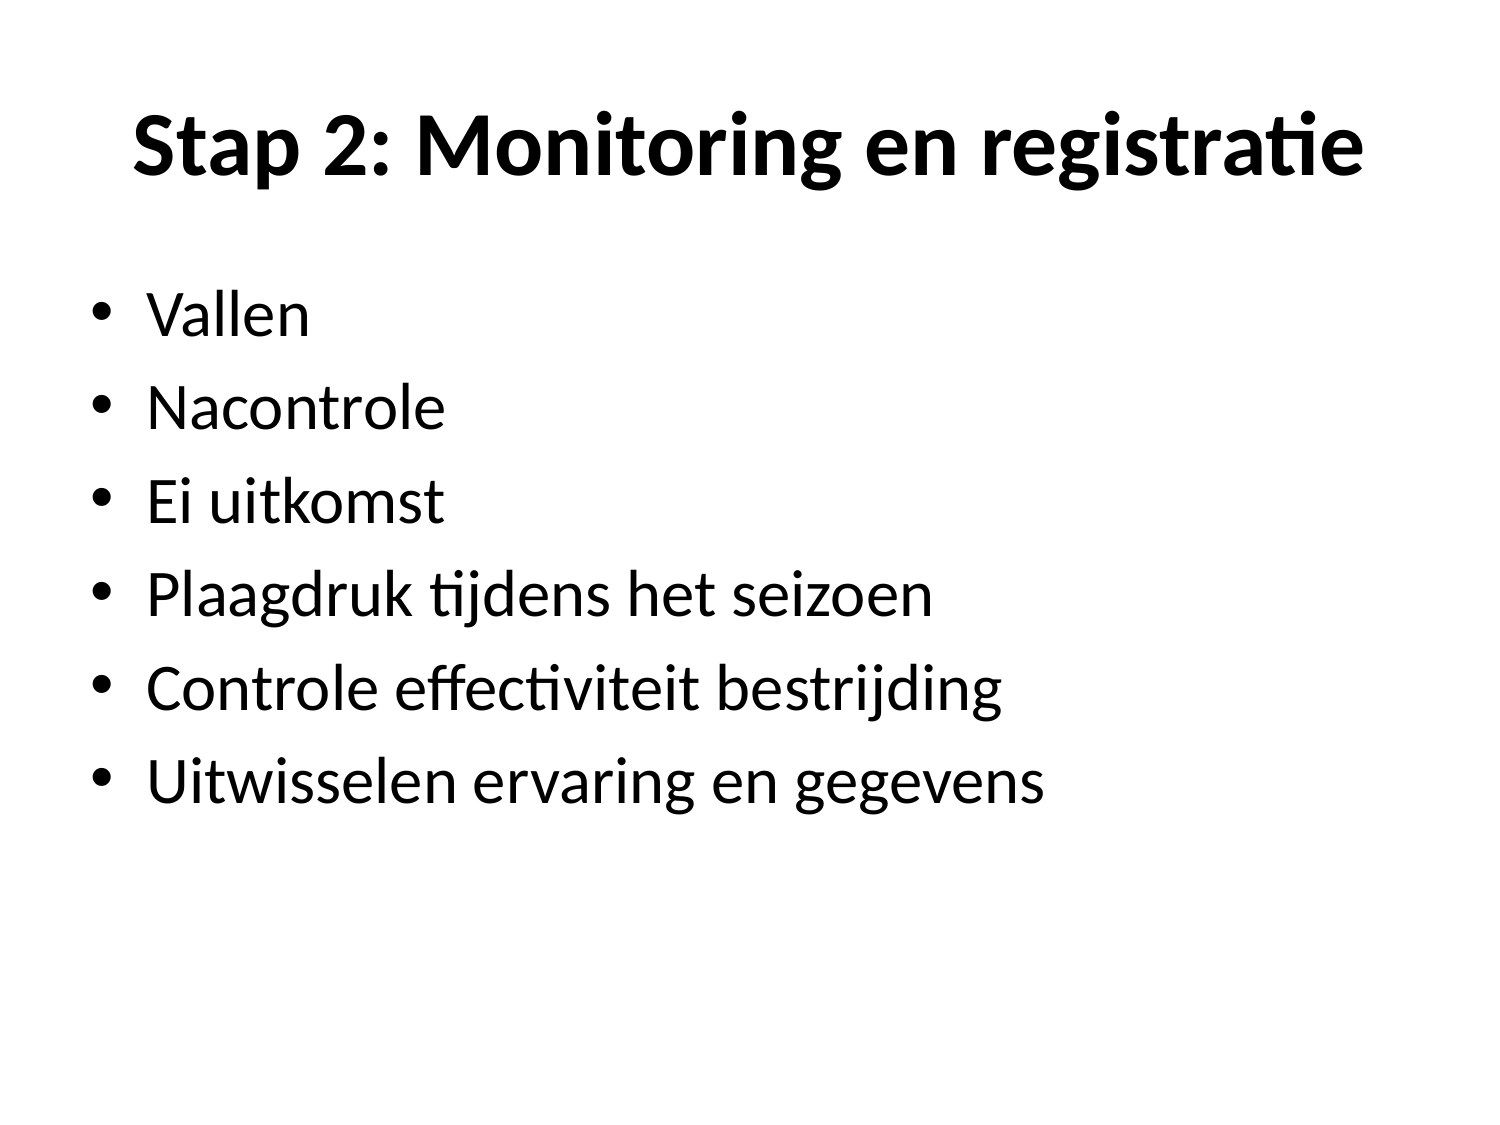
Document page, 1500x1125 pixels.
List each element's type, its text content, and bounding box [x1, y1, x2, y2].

list Vallen Nacontrole Ei uitkomst Plaagdruk tijdens het seizoen Controle effectiviteit bestrijding Uitwisselen ervaring en gegevens [75, 262, 1425, 1005]
title Stap 2: Monitoring en registratie [75, 45, 1425, 233]
